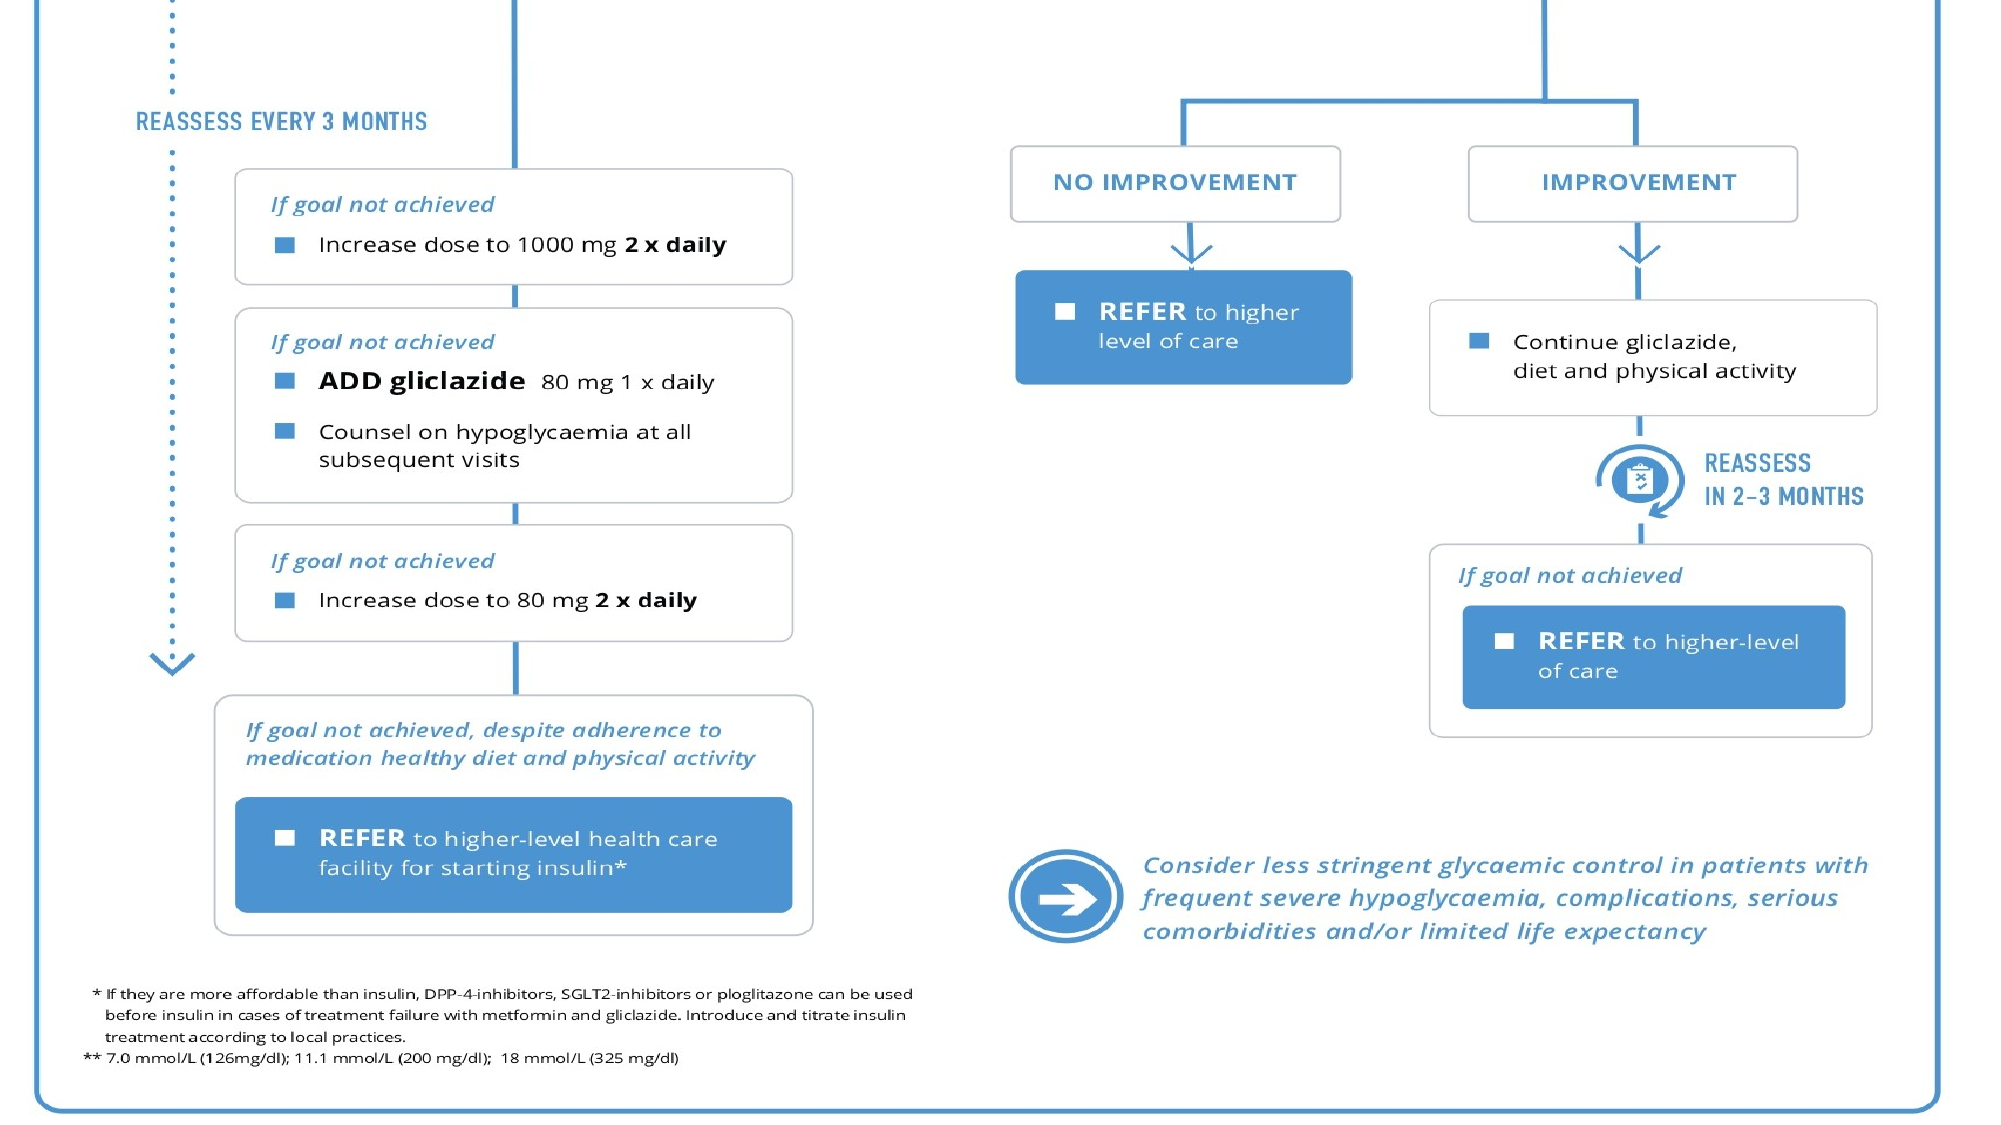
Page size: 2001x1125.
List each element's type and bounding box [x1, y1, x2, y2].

list [27, 0, 1950, 1125]
